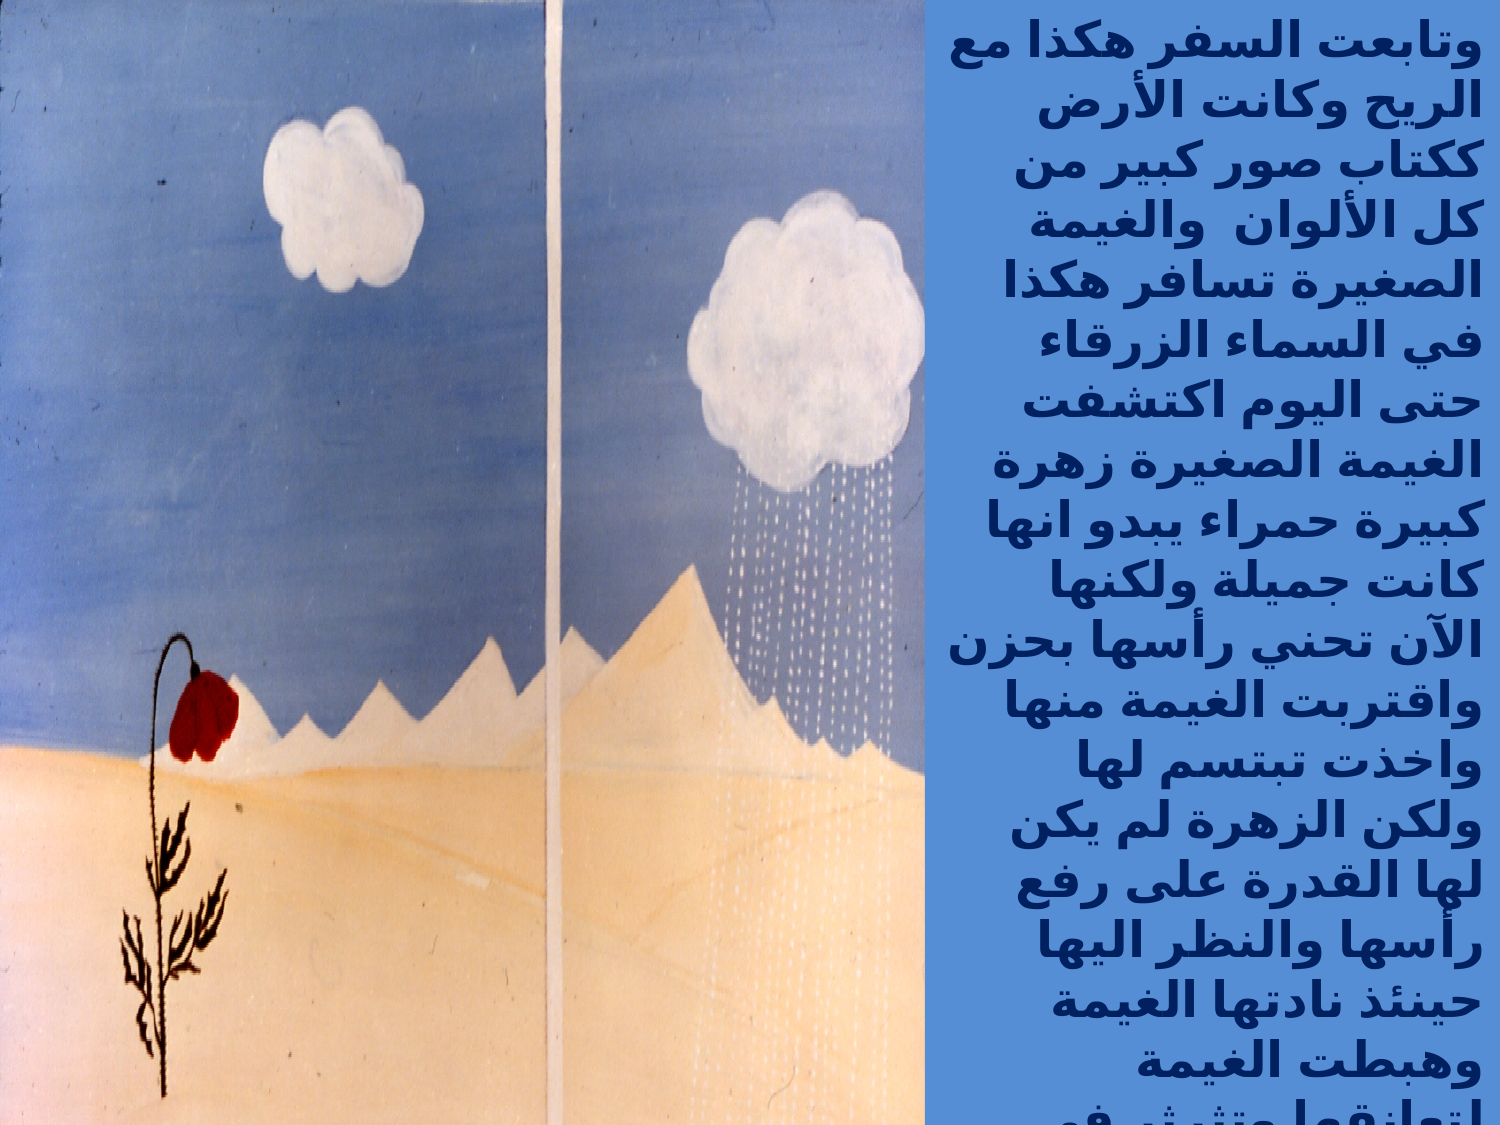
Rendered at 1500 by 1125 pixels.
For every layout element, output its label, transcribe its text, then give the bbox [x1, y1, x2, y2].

text_box وتابعت السفر هكذا مع الريح وكانت الأرض ككتاب صور كبير من كل الألوان والغيمة الصغيرة تسافر هكذا في السماء الزرقاء حتى اليوم اكتشفت الغيمة الصغيرة زهرة كبيرة حمراء يبدو انها كانت جميلة ولكنها الآن تحني رأسها بحزن واقتربت الغيمة منها واخذت تبتسم لها ولكن الزهرة لم يكن لها القدرة على رفع رأسها والنظر اليها حينئذ نادتها الغيمة وهبطت الغيمة لتعانقها وتثرثر في اذنها :" سأجعل لك زاوية في الظل لترتاحي قليلا ولكن الزهرة كانت خرساء والغيمة الصغيرة هبطت كثيرا الى الأسفل ... وعندئذ بكت كثيرا كثيرا وشربت الزهرة كل دموعها [926, 0, 1500, 1125]
picture [0, 0, 926, 1125]
